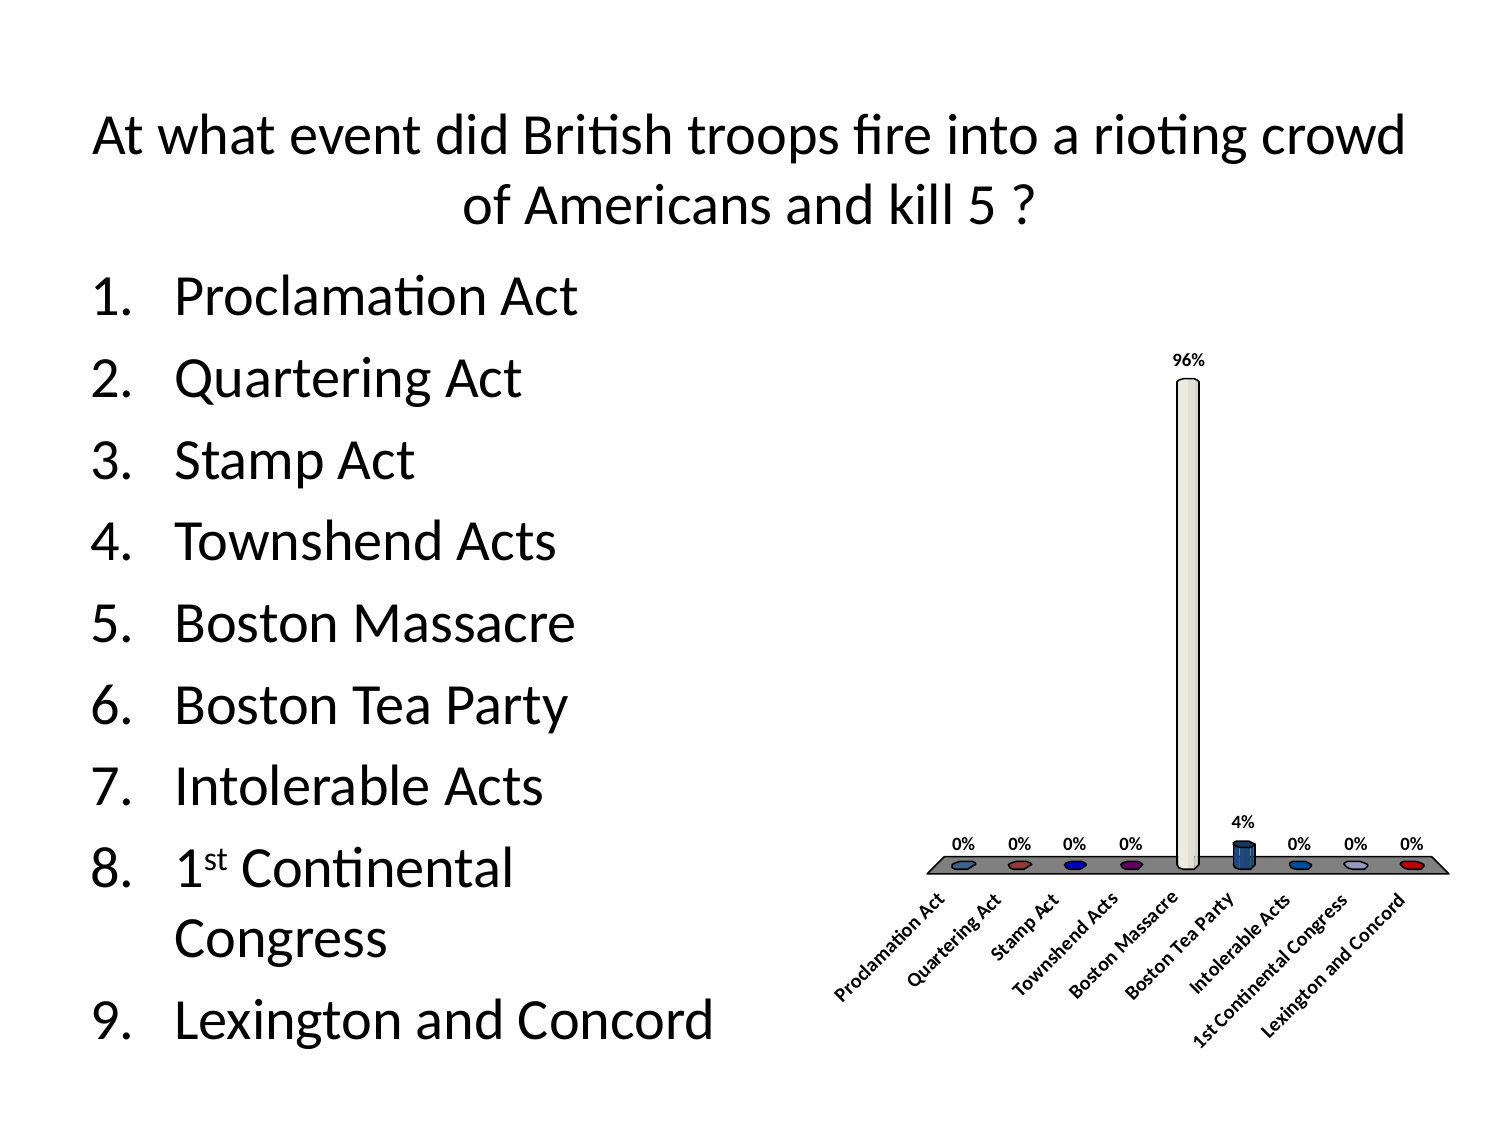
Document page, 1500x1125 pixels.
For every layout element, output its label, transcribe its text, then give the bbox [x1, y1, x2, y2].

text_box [739, 270, 1490, 1115]
title At what event did British troops fire into a rioting crowd of Americans and kill 5 ? [75, 45, 1425, 269]
list Proclamation Act Quartering Act Stamp Act Townshend Acts Boston Massacre Boston Tea Party Intolerable Acts 1st Continental Congress Lexington and Concord [75, 249, 750, 1075]
